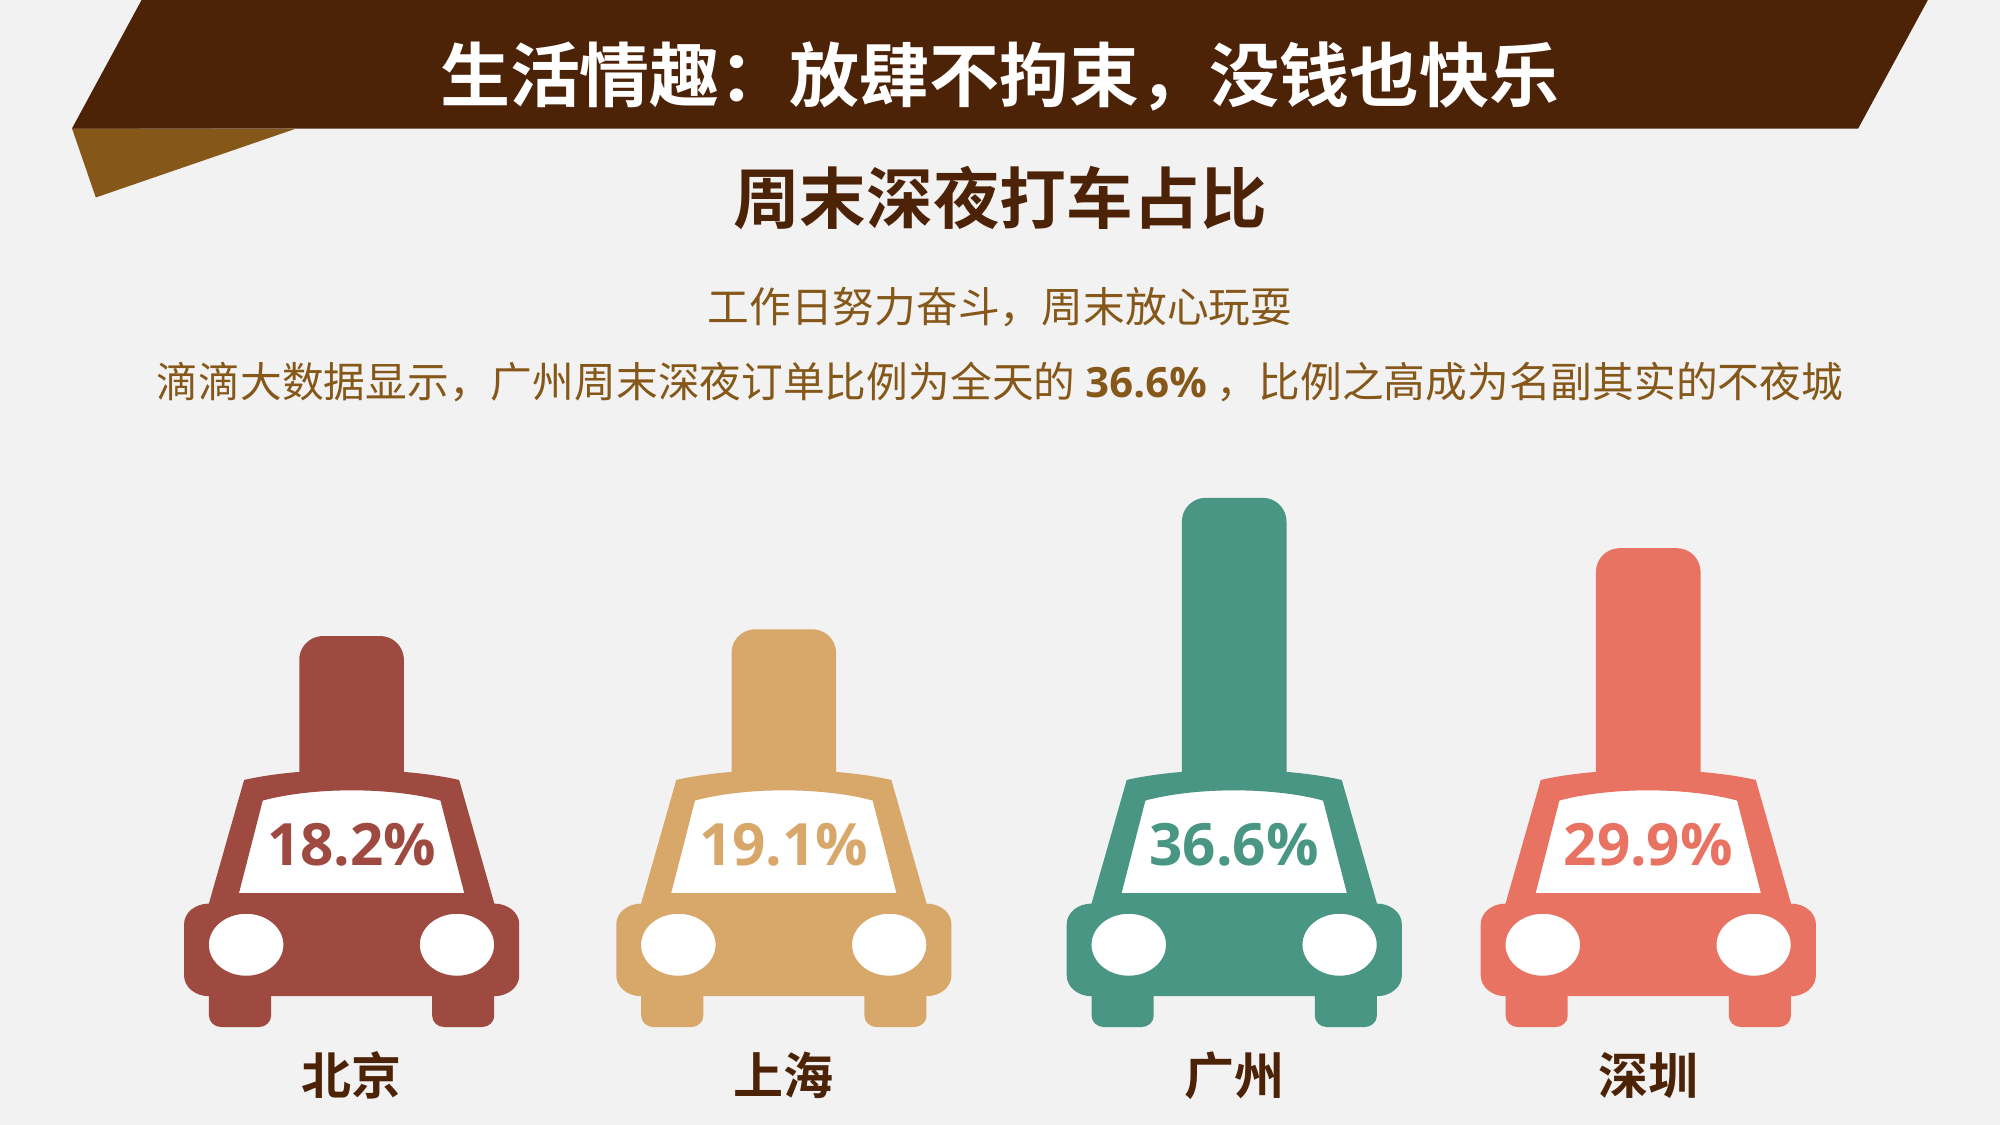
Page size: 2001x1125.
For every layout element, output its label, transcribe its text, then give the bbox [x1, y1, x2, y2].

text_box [616, 769, 952, 1028]
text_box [1480, 769, 1816, 1028]
text_box [298, 635, 405, 769]
text_box 深圳 [1583, 1037, 1714, 1112]
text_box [1066, 769, 1402, 1028]
text_box [71, 130, 296, 199]
text_box [1180, 496, 1288, 769]
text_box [134, 149, 1866, 416]
text_box [1594, 547, 1702, 769]
text_box 广州 [1169, 1037, 1300, 1112]
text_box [184, 769, 520, 1028]
text_box [730, 628, 838, 769]
text_box 上海 [718, 1037, 849, 1112]
text_box 北京 [286, 1037, 417, 1112]
text_box 生活情趣：放肆不拘束，没钱也快乐 [70, 0, 1930, 130]
